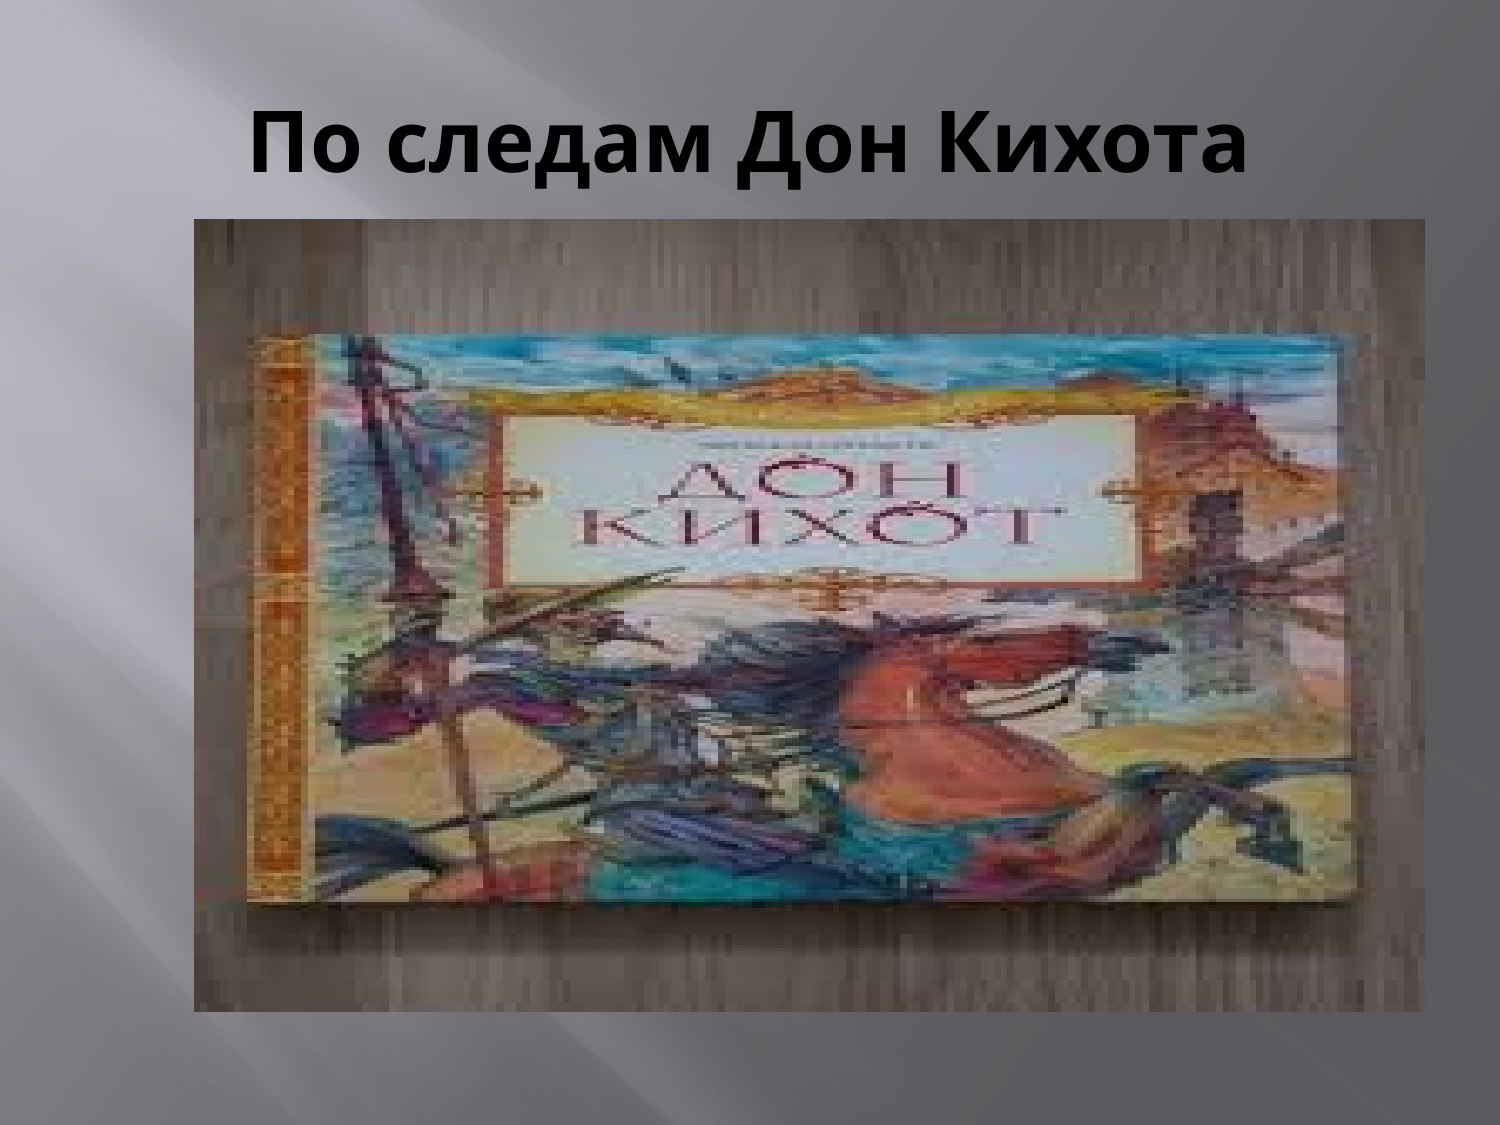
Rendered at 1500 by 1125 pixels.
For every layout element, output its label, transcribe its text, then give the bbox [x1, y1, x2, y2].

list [194, 219, 1425, 1012]
title По следам Дон Кихота [75, 45, 1425, 233]
